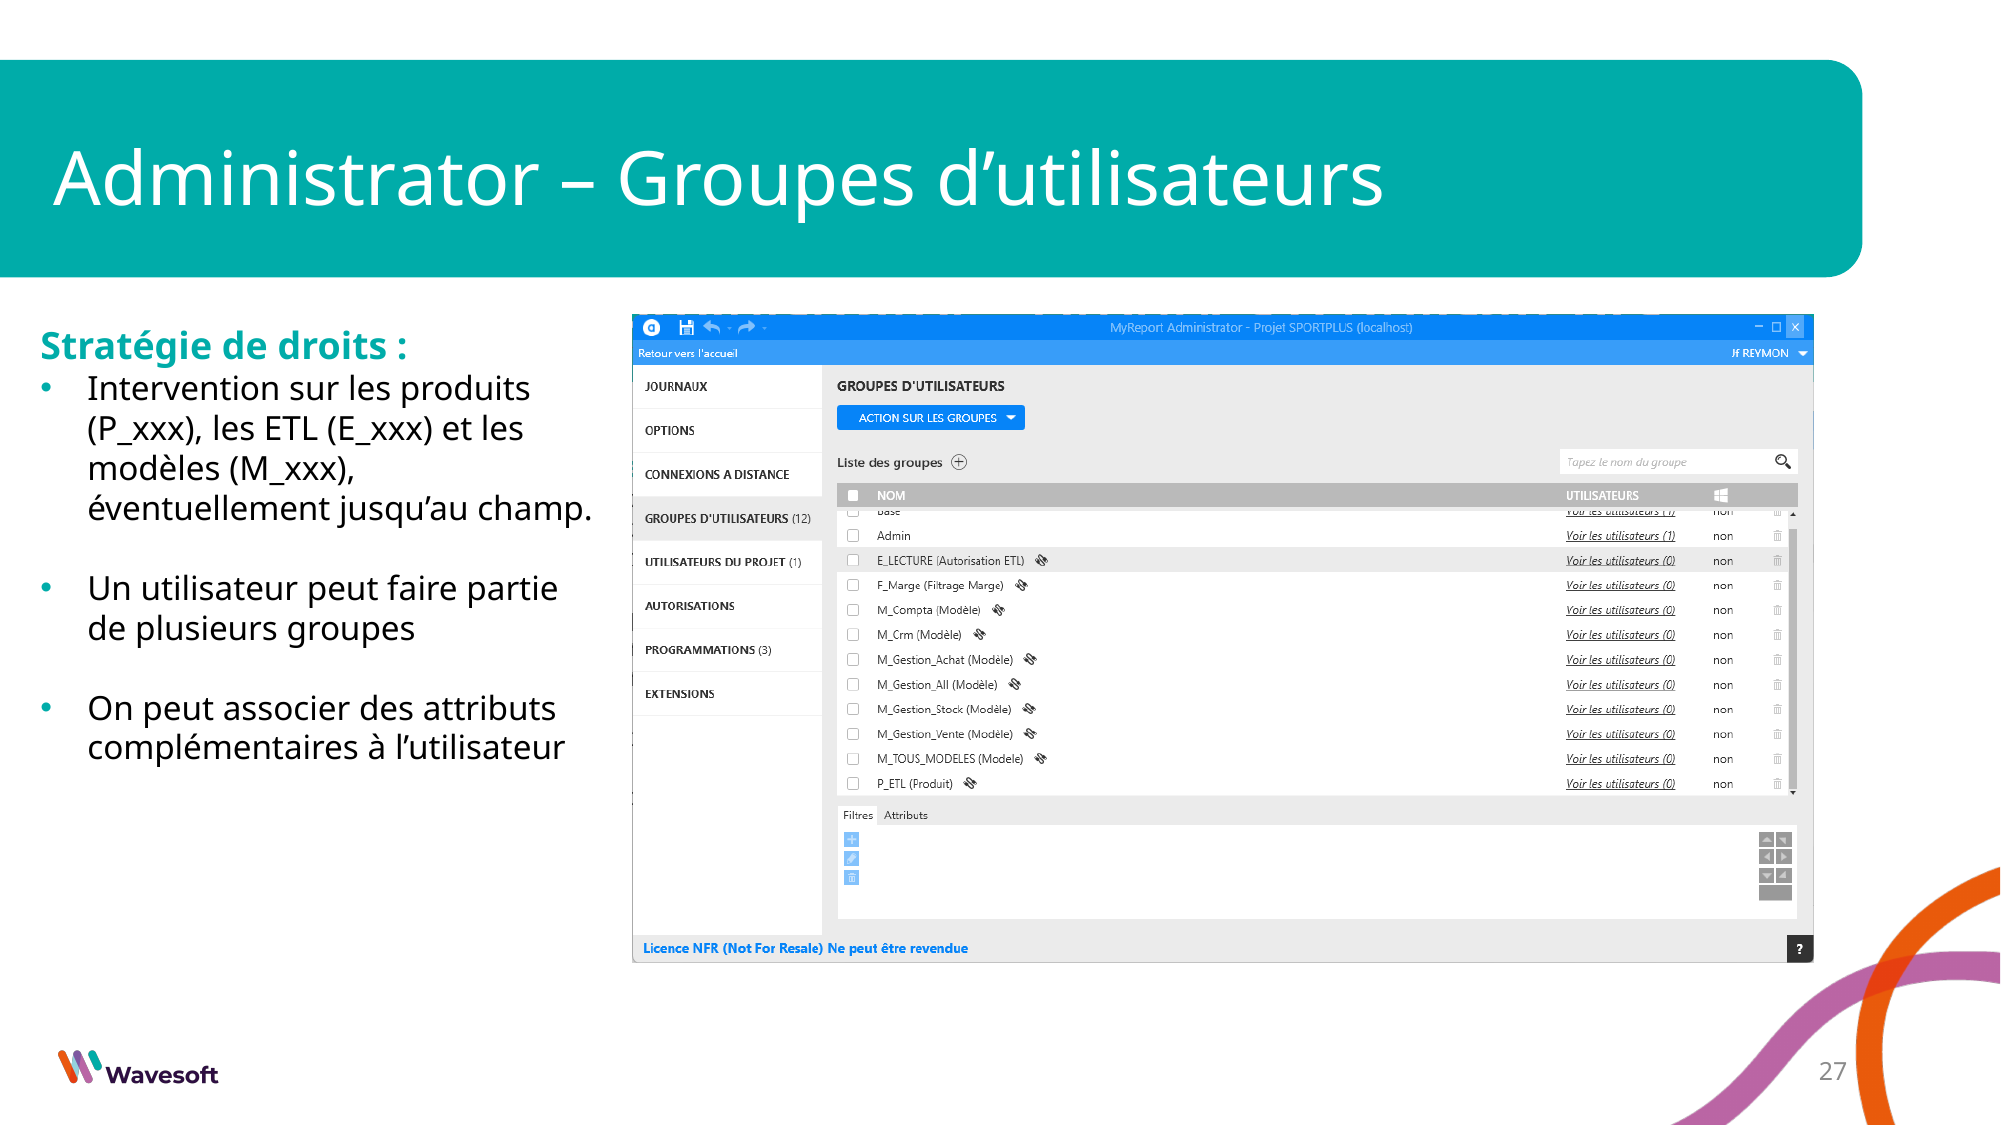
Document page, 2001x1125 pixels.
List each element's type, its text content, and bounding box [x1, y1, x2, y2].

text_box Stratégie de droits : Intervention sur les produits (P_xxx), les ETL (E_xxx) et les modèles (M_xxx), éventuellement jusqu’au champ. Un utilisateur peut faire partie de plusieurs groupes On peut associer des attributs complémentaires à l’utilisateur [25, 314, 609, 774]
slide_number 27 [1412, 1042, 1863, 1103]
picture [632, 314, 2001, 1125]
title Administrator – Groupes d’utilisateurs [38, 108, 1764, 230]
picture [38, 1031, 237, 1103]
